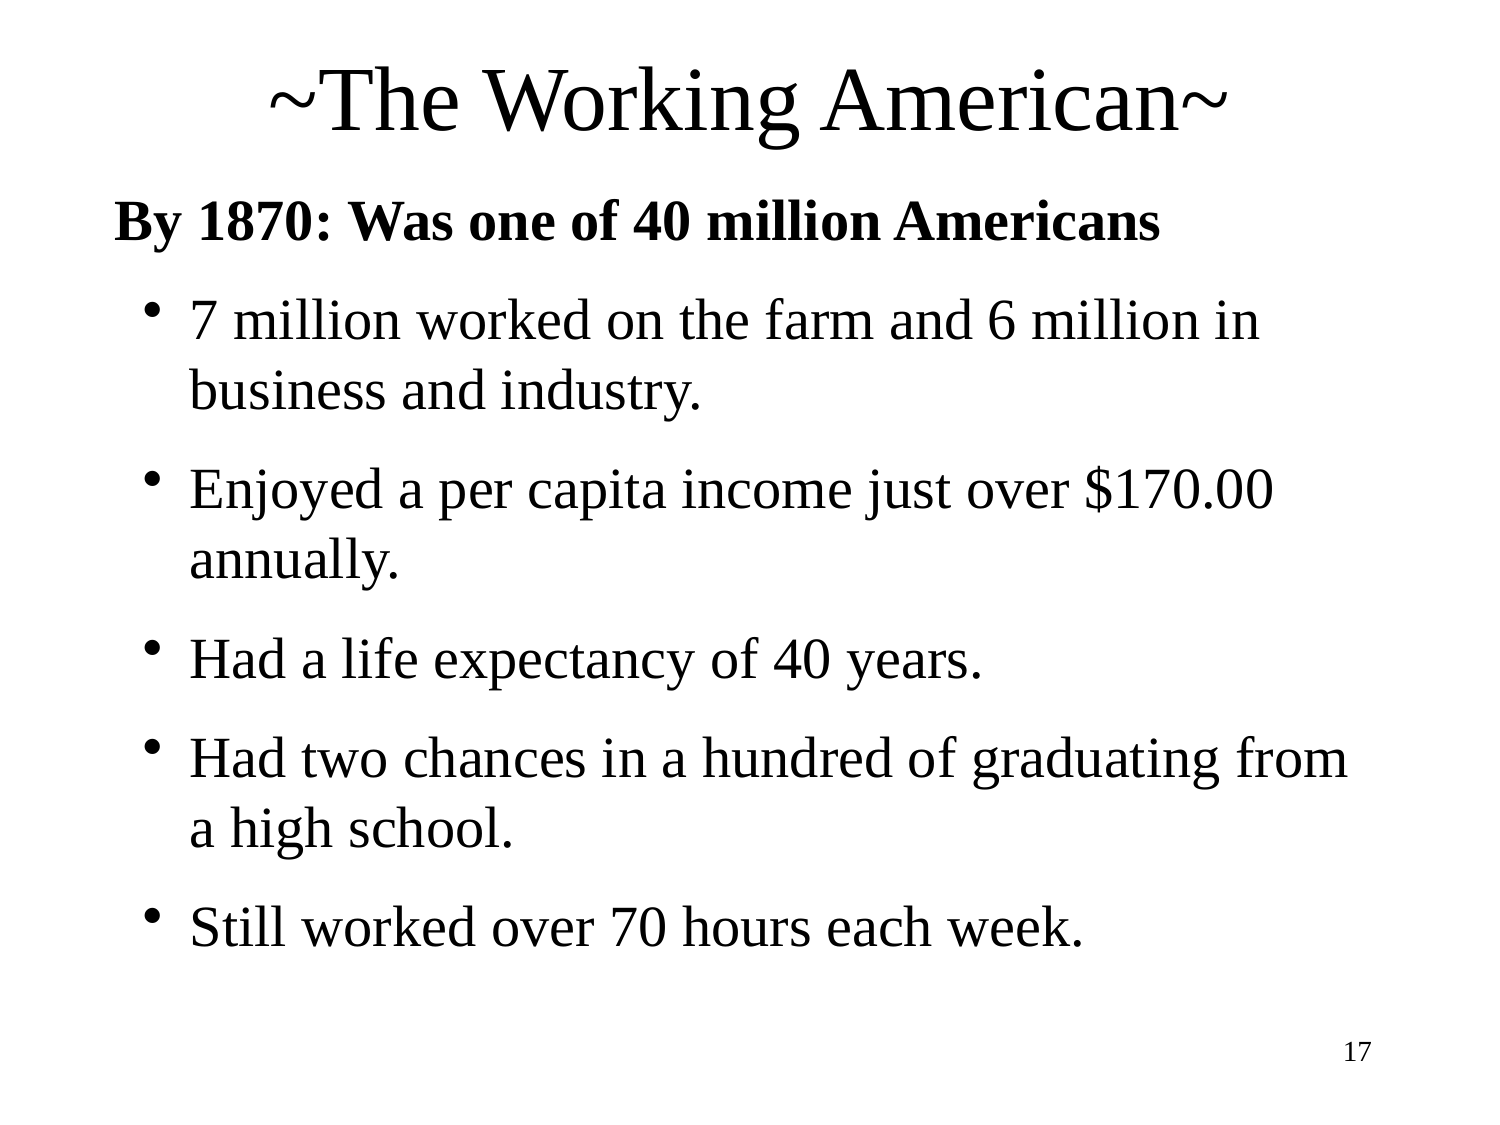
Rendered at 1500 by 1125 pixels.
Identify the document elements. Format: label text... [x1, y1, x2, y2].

title ~The Working American~ [112, 0, 1388, 188]
slide_number 17 [1074, 1025, 1388, 1100]
text_box By 1870: Was one of 40 million Americans 7 million worked on the farm and 6 million in business and industry. Enjoyed a per capita income just over $170.00 annually. Had a life expectancy of 40 years. Had two chances in a hundred of graduating from a high school. Still worked over 70 hours each week. [99, 174, 1400, 966]
